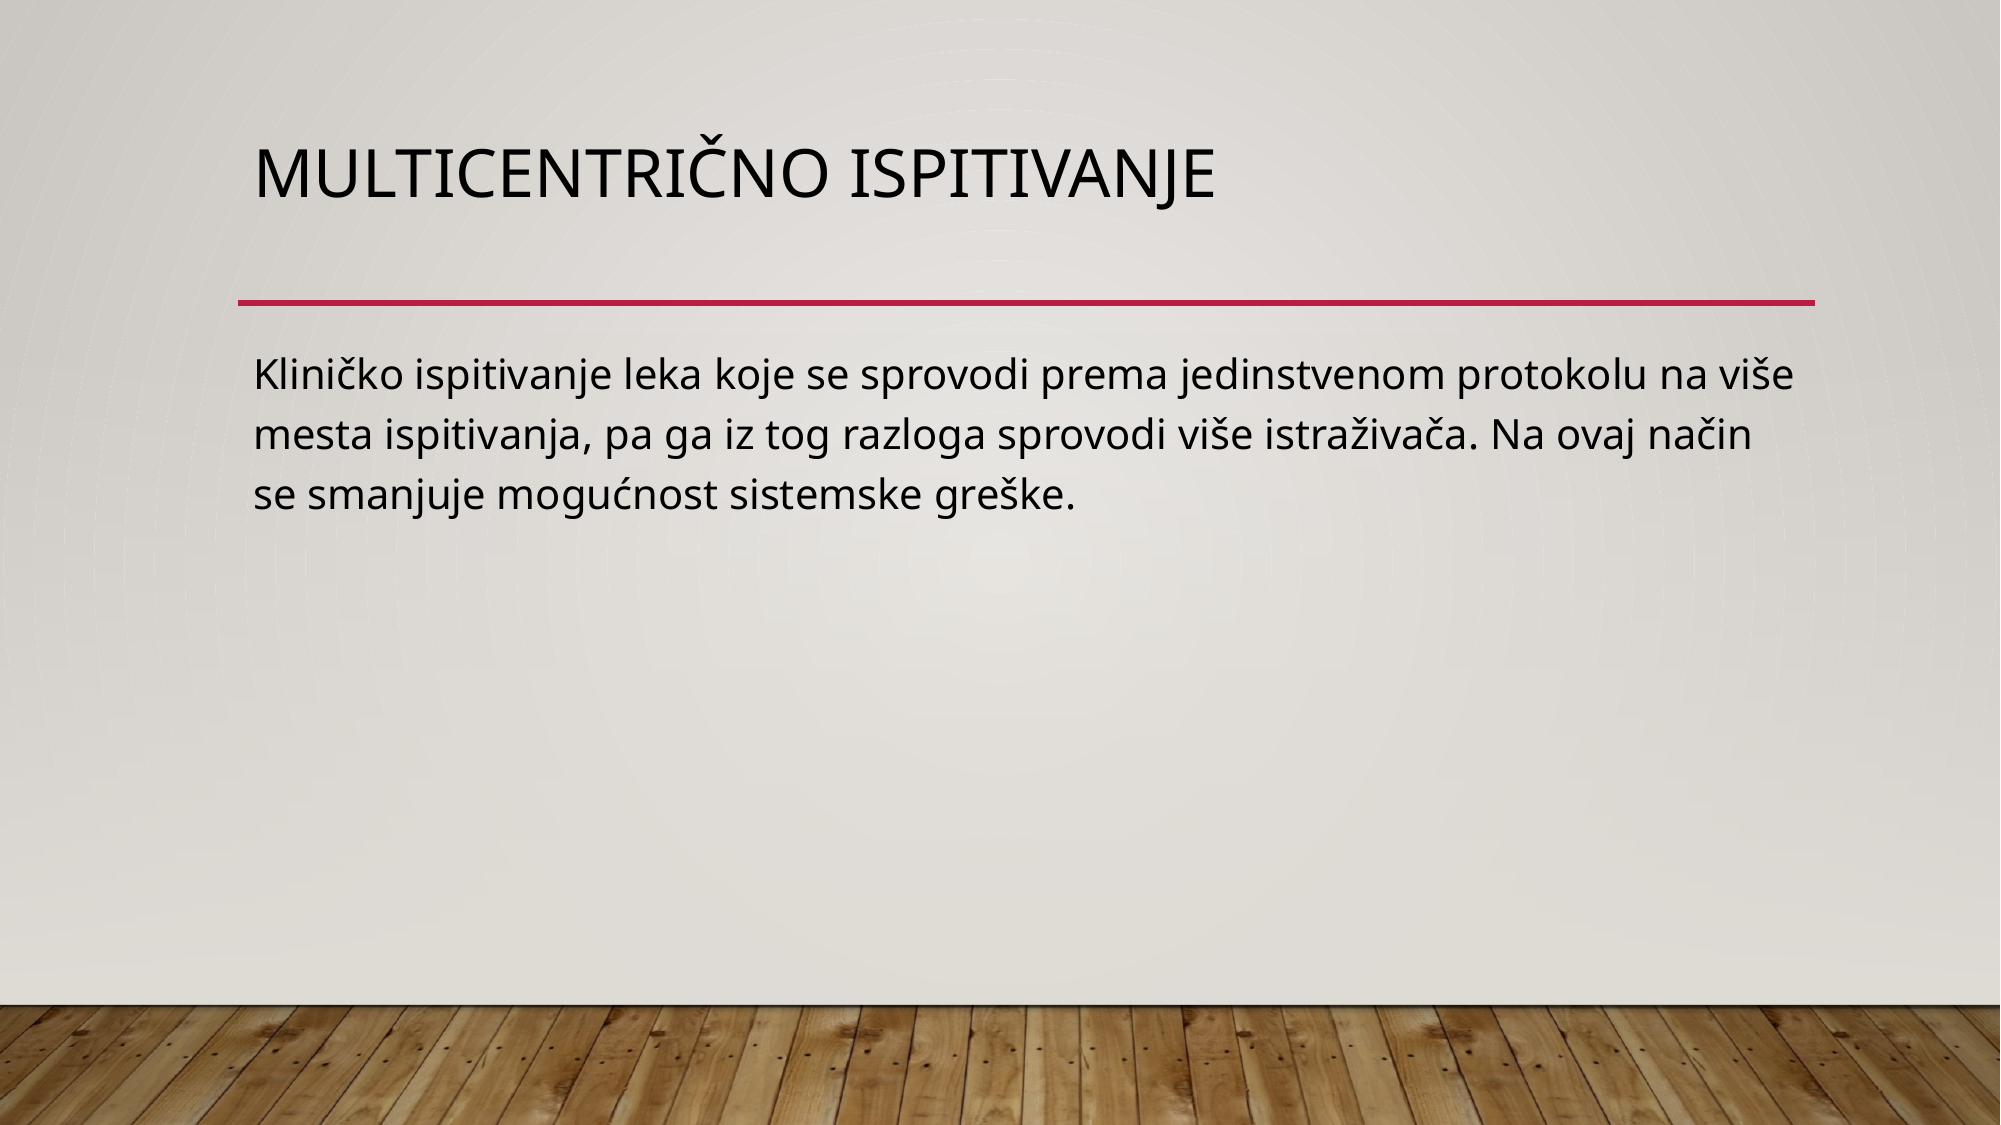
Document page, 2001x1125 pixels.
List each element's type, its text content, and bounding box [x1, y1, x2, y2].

title Multicentrično ispitivanje [238, 131, 1814, 305]
list Kliničko ispitivanje leka koje se sprovodi prema jedinstvenom protokolu na više mesta ispitivanja, pa ga iz tog razloga sprovodi više istraživača. Na ovaj način se smanjuje mogućnost sistemske greške. [238, 330, 1814, 897]
picture [0, 1005, 2000, 1125]
